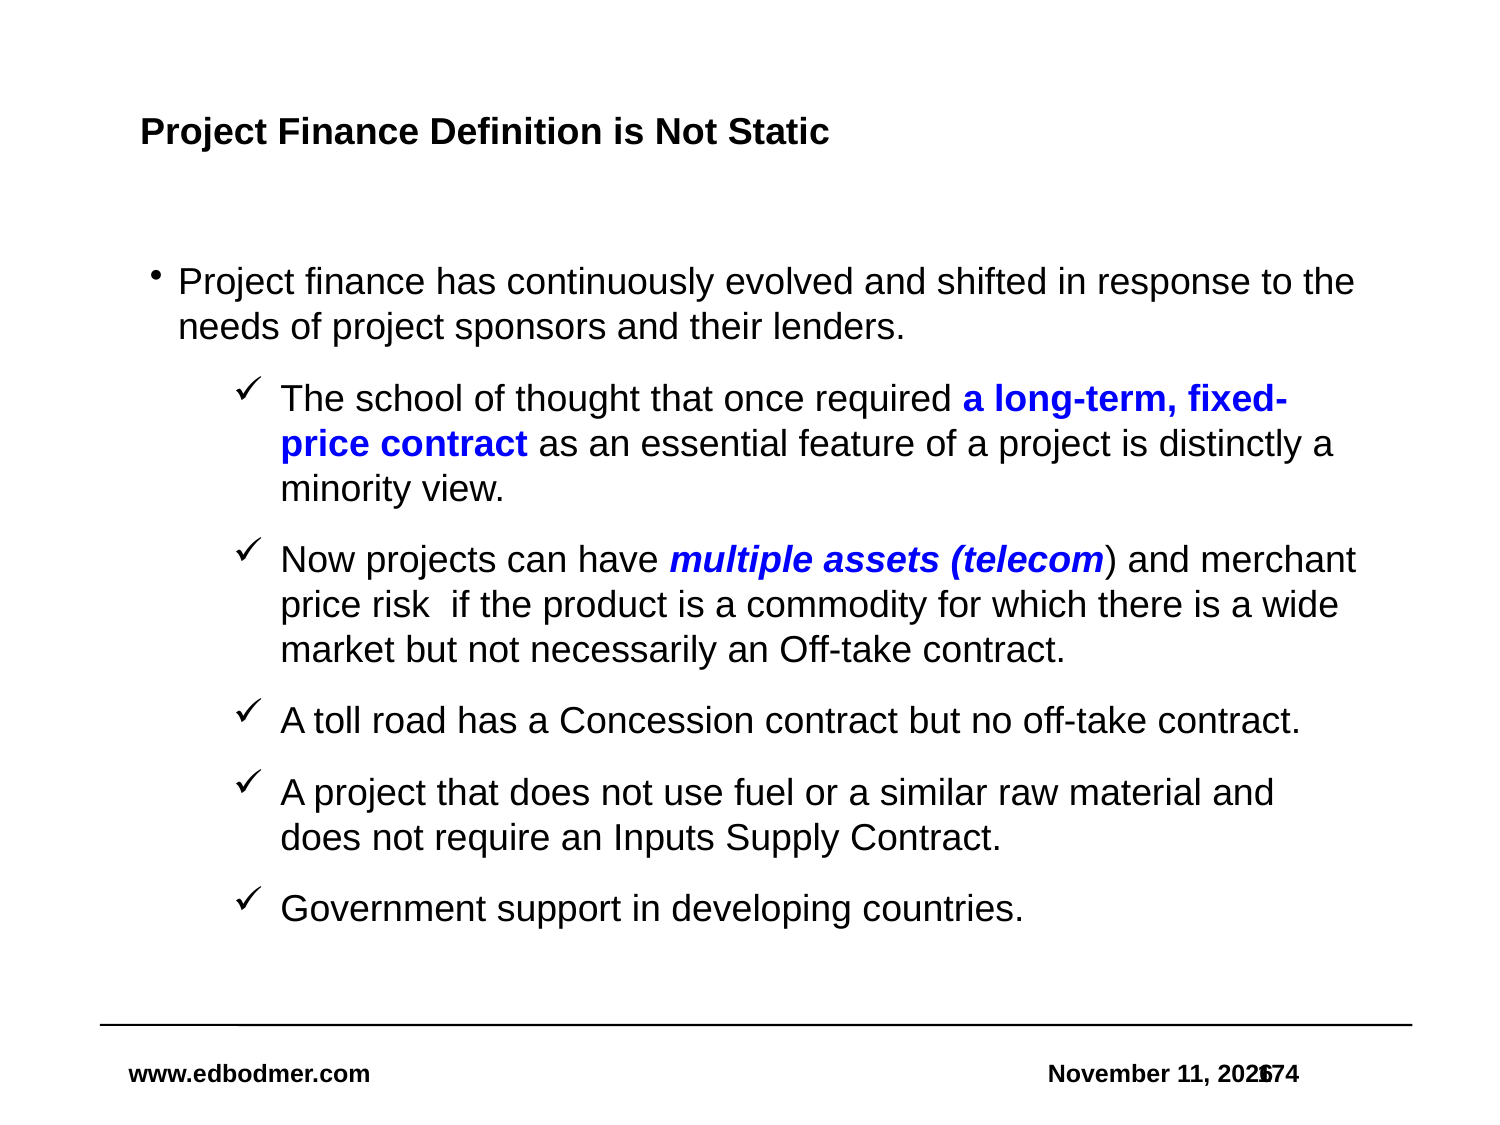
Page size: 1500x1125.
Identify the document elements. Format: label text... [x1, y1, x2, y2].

title Project Finance Definition is Not Static [124, 99, 1288, 226]
list Project finance has continuously evolved and shifted in response to the needs of project sponsors and their lenders. The school of thought that once required a long-term, fixed-price contract as an essential feature of a project is distinctly a minority view. Now projects can have multiple assets (telecom) and merchant price risk if the product is a commodity for which there is a wide market but not necessarily an Off-take contract. A toll road has a Concession contract but no off-take contract. A project that does not use fuel or a similar raw material and does not require an Inputs Supply Contract. Government support in developing countries. [124, 249, 1376, 1001]
